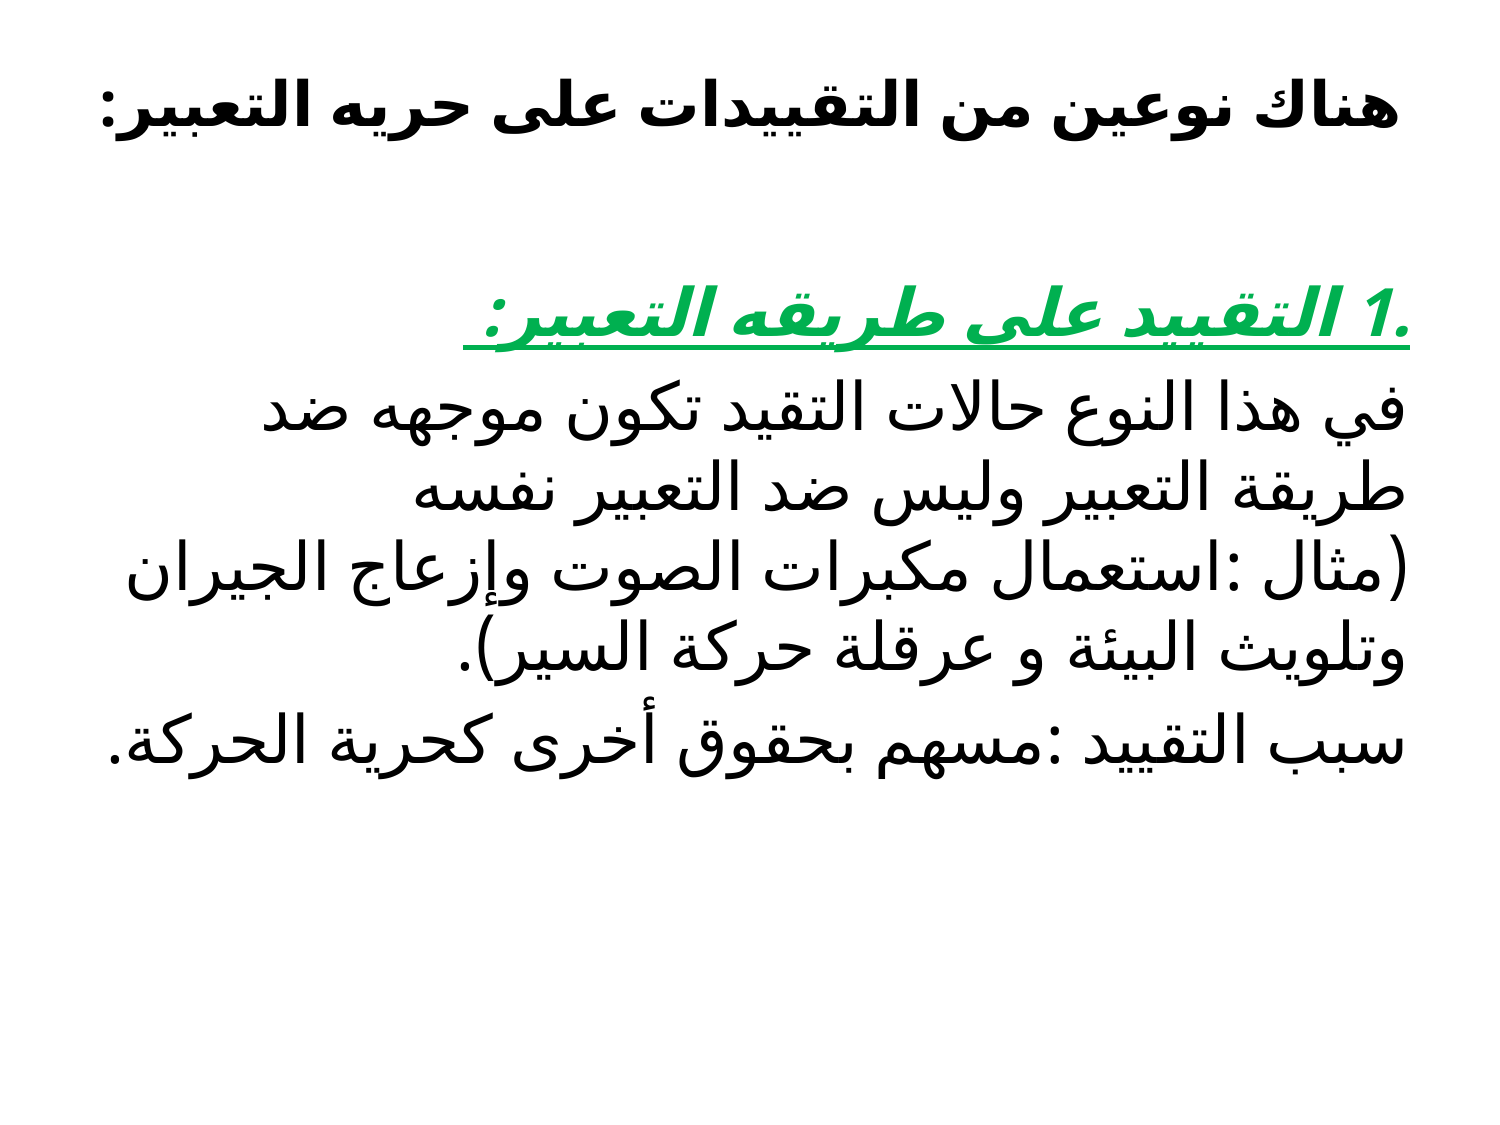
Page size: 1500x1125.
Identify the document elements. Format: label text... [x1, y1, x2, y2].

title هناك نوعين من التقييدات على حريه التعبير: [75, 45, 1425, 233]
list .1 التقييد على طريقه التعبير: في هذا النوع حالات التقيد تكون موجهه ضد طريقة التعبير وليس ضد التعبير نفسه (مثال :استعمال مكبرات الصوت وإزعاج الجيران وتلويث البيئة و عرقلة حركة السير). سبب التقييد :مسهم بحقوق أخرى كحرية الحركة. [75, 262, 1425, 1005]
